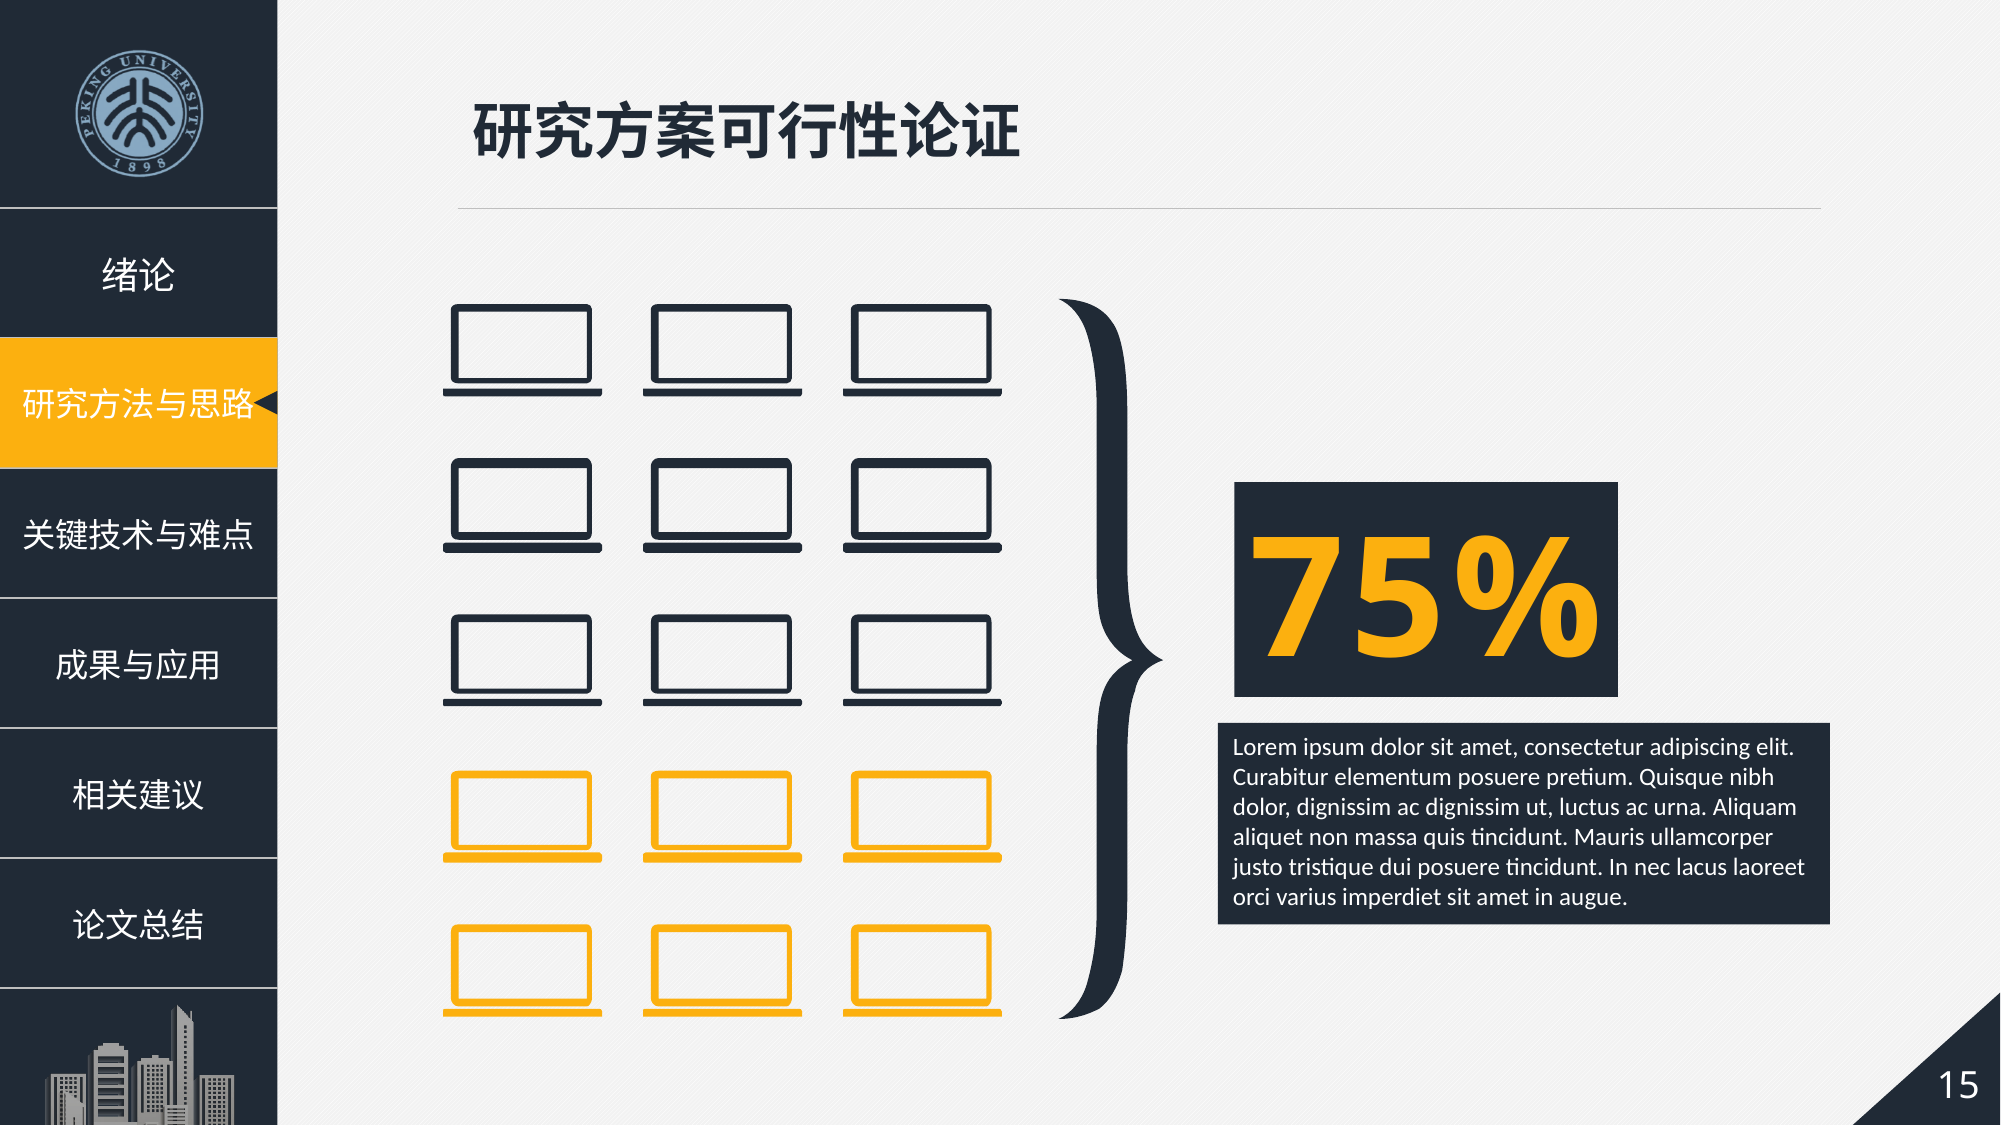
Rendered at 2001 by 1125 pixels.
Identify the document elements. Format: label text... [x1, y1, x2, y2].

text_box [443, 303, 1002, 707]
text_box 研究方案可行性论证 [457, 84, 1037, 173]
picture [16, 1004, 260, 1125]
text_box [443, 770, 1002, 1017]
text_box Lorem ipsum dolor sit amet, consectetur adipiscing elit. Curabitur elementum posuere pretium. Quisque nibh dolor, dignissim ac dignissim ut, luctus ac urna. Aliquam aliquet non massa quis tincidunt. Mauris ullamcorper justo tristique dui posuere tincidunt. In nec lacus laoreet orci varius imperdiet sit amet in augue. [1217, 722, 1830, 925]
text_box 75% [1234, 482, 1618, 697]
text_box [1058, 298, 1164, 1019]
